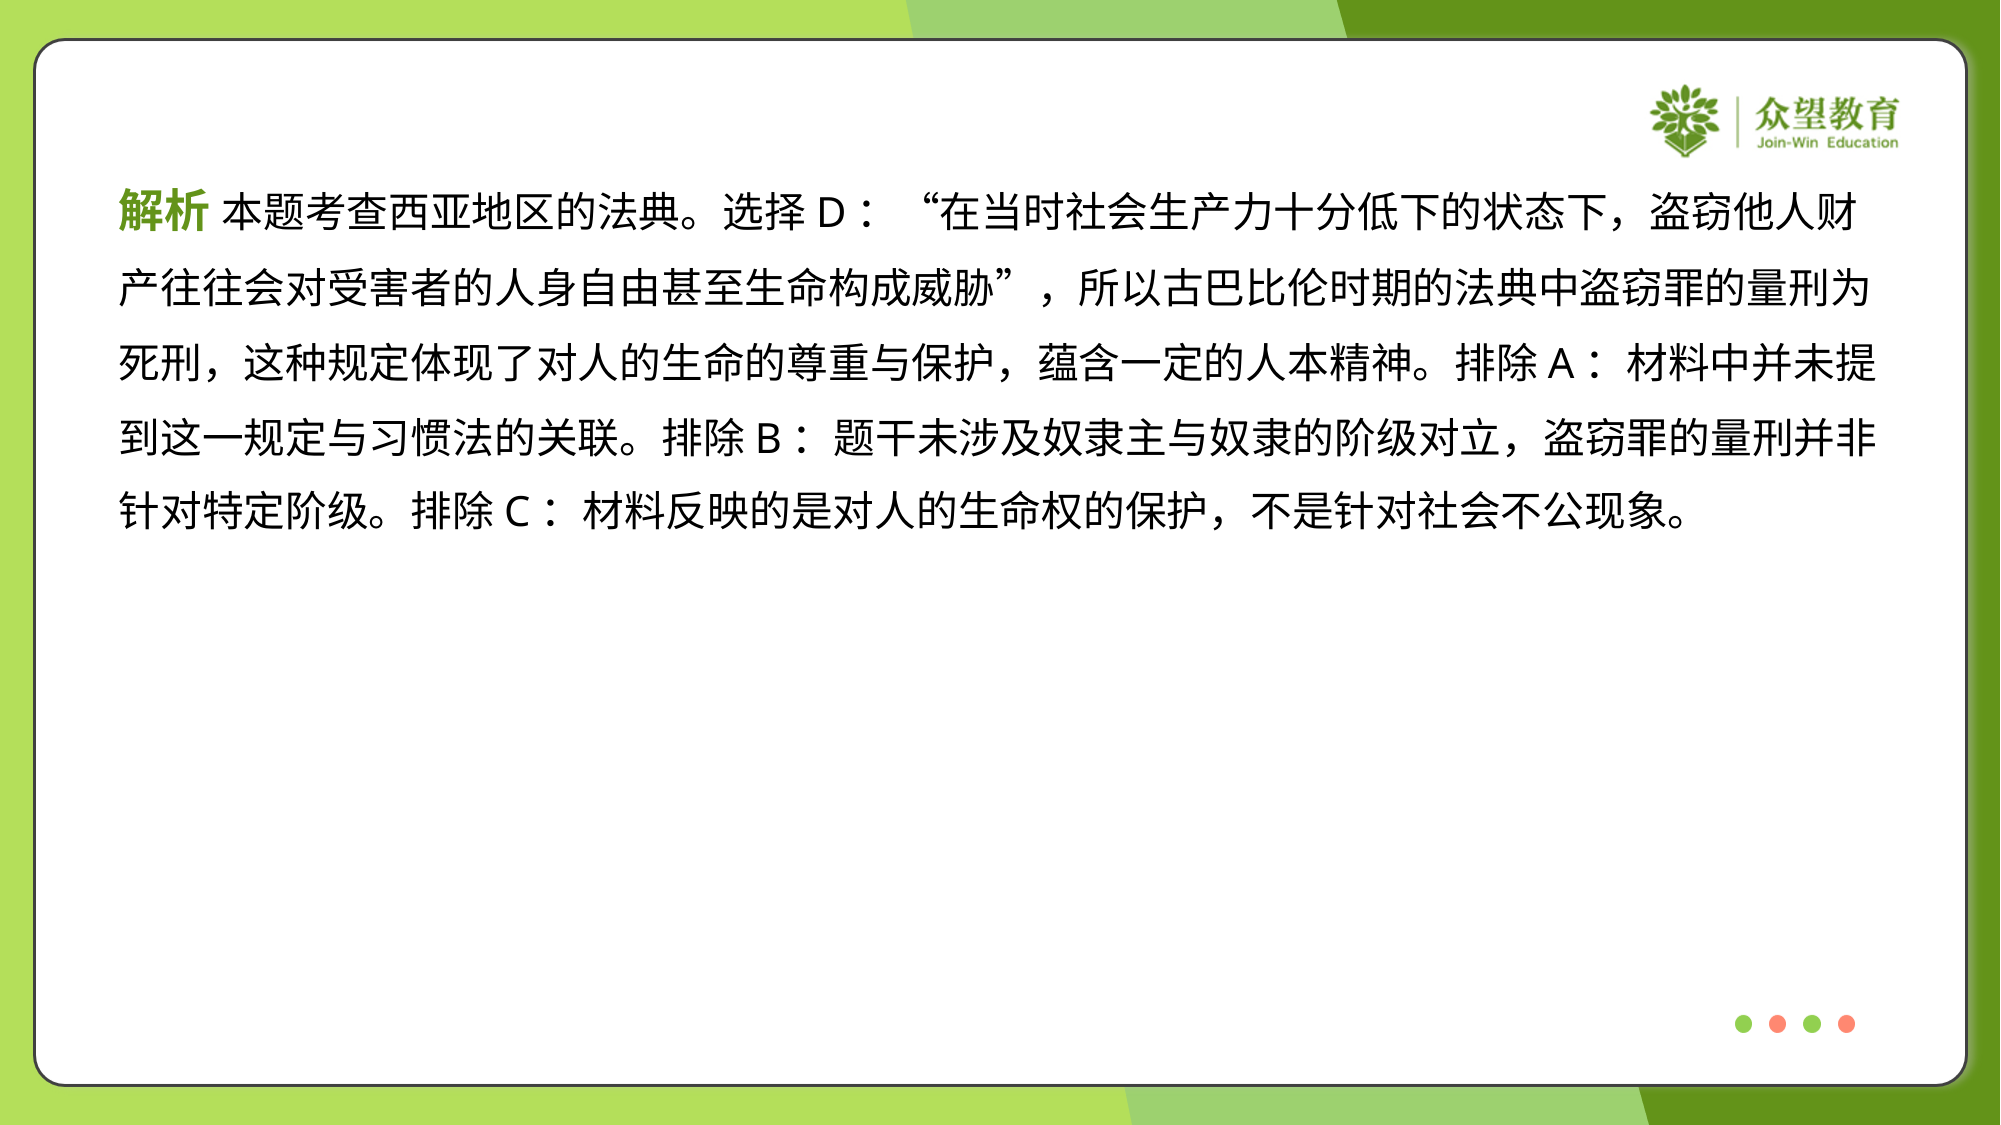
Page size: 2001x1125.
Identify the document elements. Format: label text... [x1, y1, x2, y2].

text_box 解析 本题考查西亚地区的法典。选择D：“在当时社会生产力十分低下的状态下，盗窃他人财 产往往会对受害者的人身自由甚至生命构成威胁”，所以古巴比伦时期的法典中盗窃罪的量刑为 死刑，这种规定体现了对人的生命的尊重与保护，蕴含一定的人本精神。排除A：材料中并未提 到这一规定与习惯法的关联。排除B：题干未涉及奴隶主与奴隶的阶级对立，盗窃罪的量刑并非 针对特定阶级。排除C：材料反映的是对人的生命权的保护，不是针对社会不公现象。 [118, 159, 1883, 527]
picture [0, 0, 2000, 1125]
